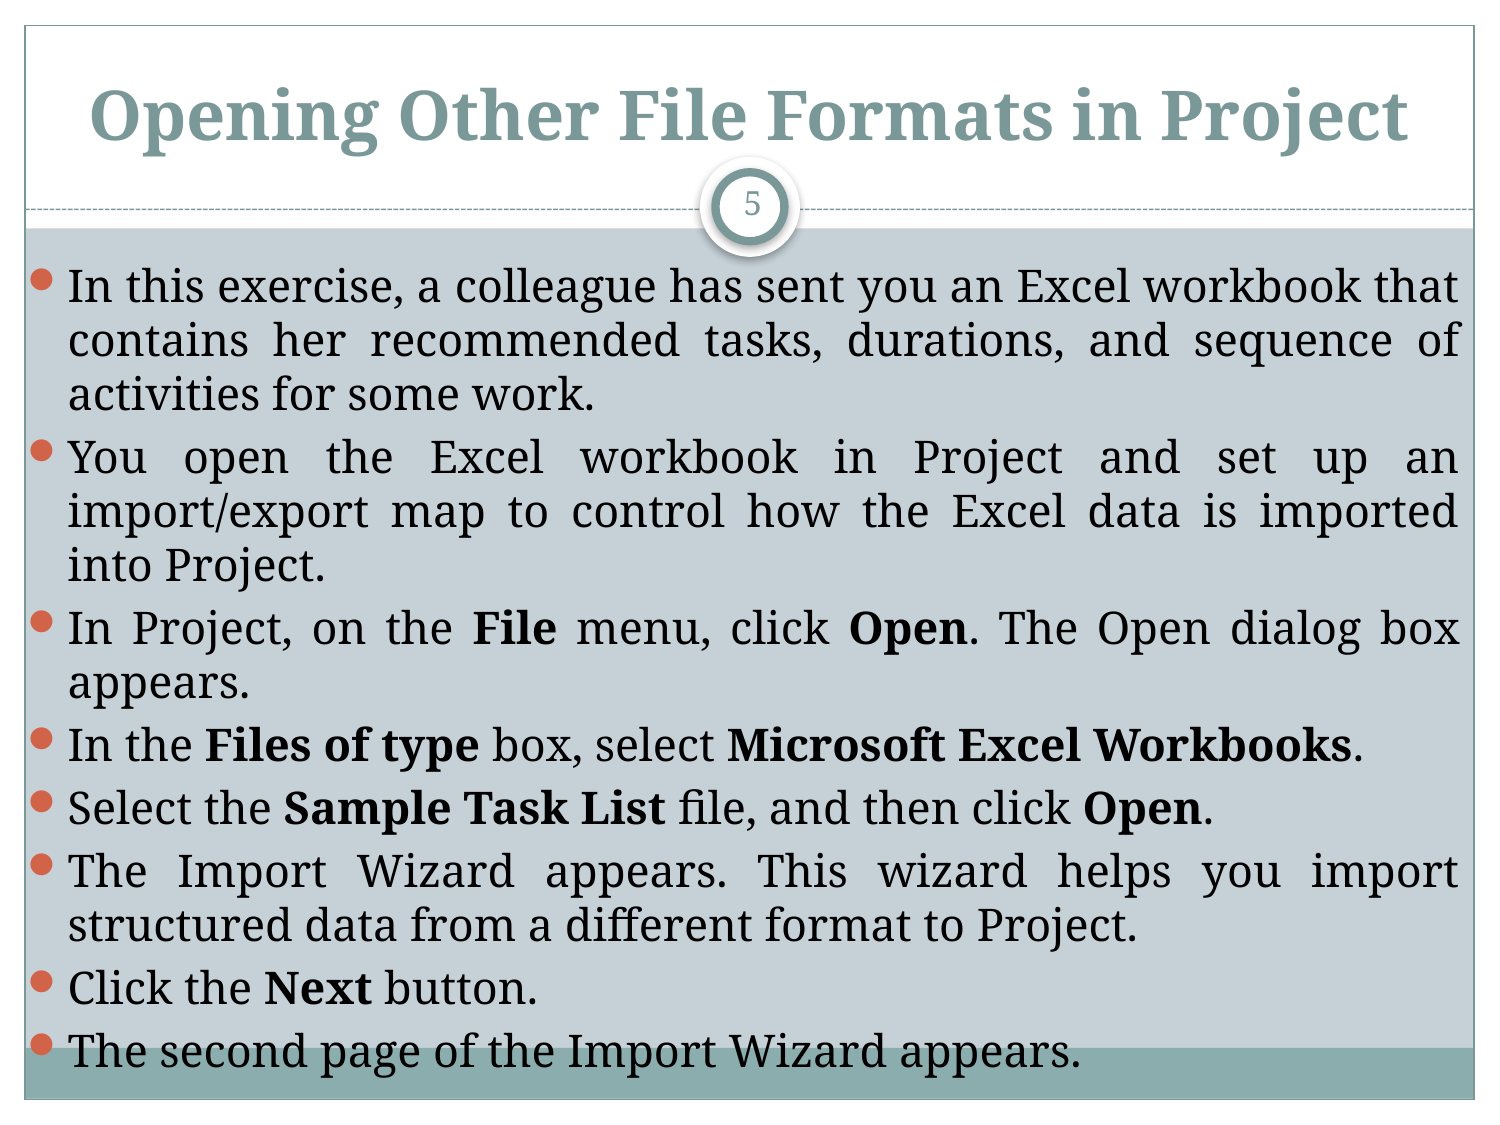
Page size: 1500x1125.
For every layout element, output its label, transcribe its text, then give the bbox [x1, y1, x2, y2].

title Opening Other File Formats in Project [49, 37, 1450, 162]
list In this exercise, a colleague has sent you an Excel workbook that contains her recommended tasks, durations, and sequence of activities for some work. You open the Excel workbook in Project and set up an import/export map to control how the Excel data is imported into Project. In Project, on the File menu, click Open. The Open dialog box appears. In the Files of type box, select Microsoft Excel Workbooks. Select the Sample Task List file, and then click Open. The Import Wizard appears. This wizard helps you import structured data from a different format to Project. Click the Next button. The second page of the Import Wizard appears. [12, 250, 1475, 1088]
slide_number 5 [715, 168, 791, 241]
